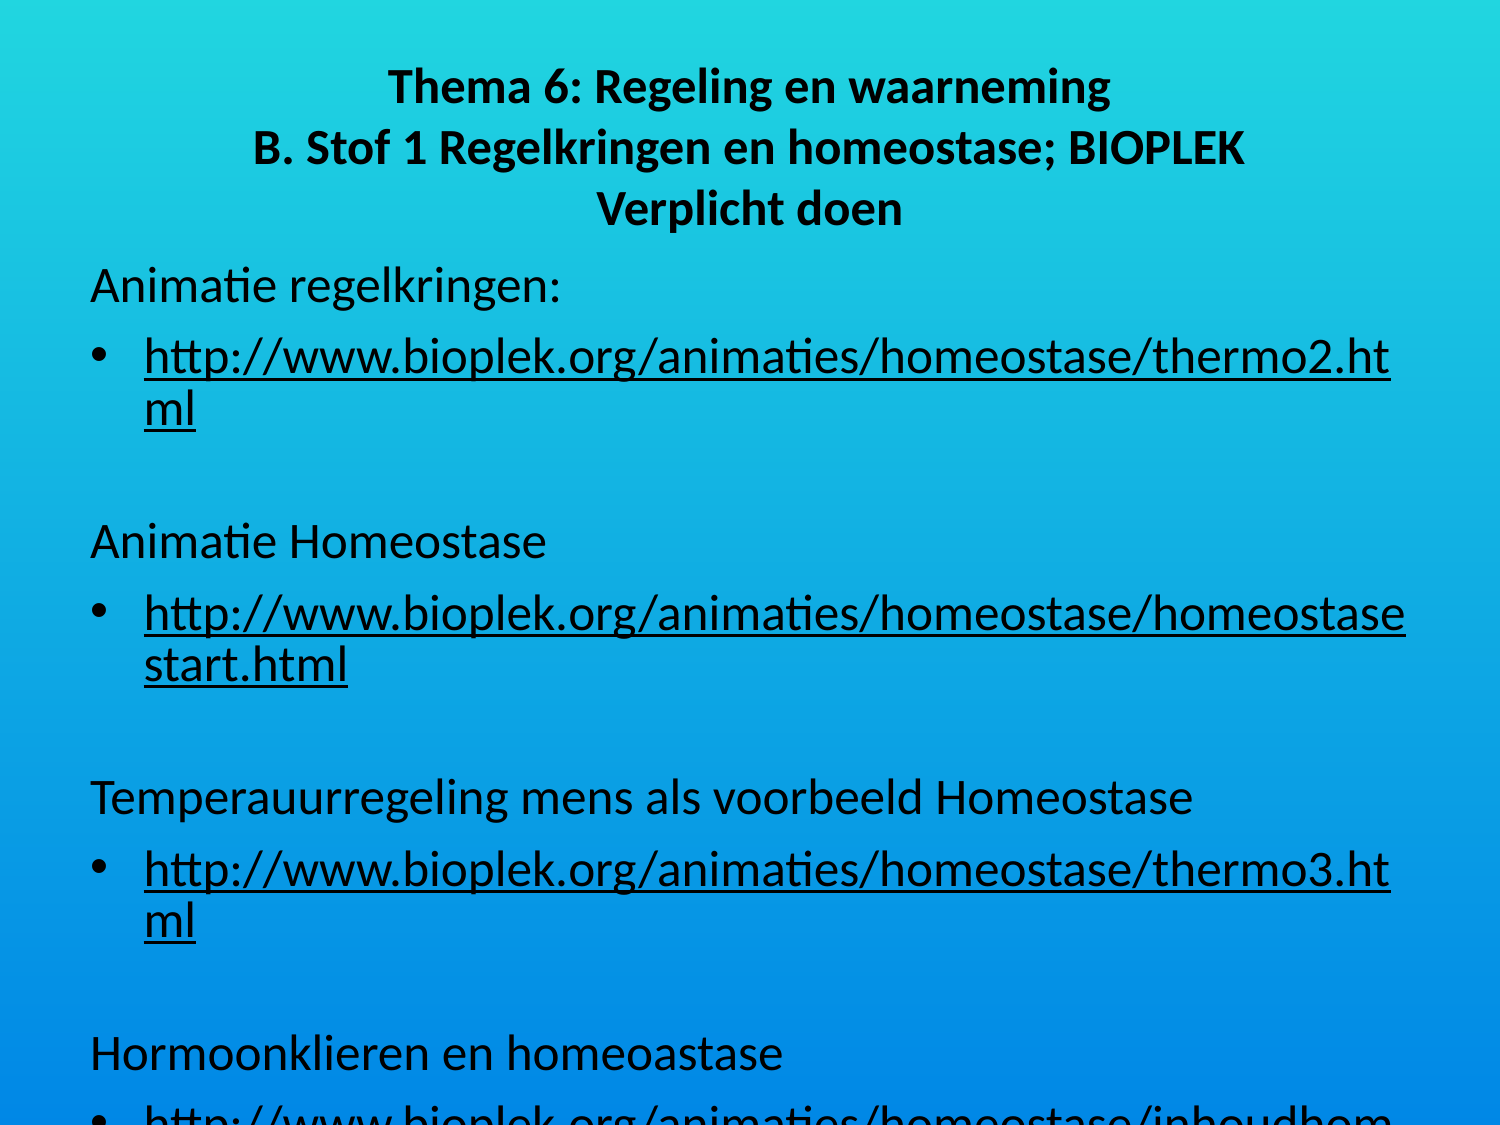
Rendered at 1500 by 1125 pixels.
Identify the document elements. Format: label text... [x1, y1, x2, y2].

title Thema 6: Regeling en waarneming B. Stof 1 Regelkringen en homeostase; BIOPLEK Verplicht doen [75, 45, 1425, 243]
list Animatie regelkringen: http://www.bioplek.org/animaties/homeostase/thermo2.html Animatie Homeostase http://www.bioplek.org/animaties/homeostase/homeostasestart.html Temperauurregeling mens als voorbeeld Homeostase http://www.bioplek.org/animaties/homeostase/thermo3.html Hormoonklieren en homeoastase http://www.bioplek.org/animaties/homeostase/inhoudhomeostase.html [75, 243, 1425, 1071]
